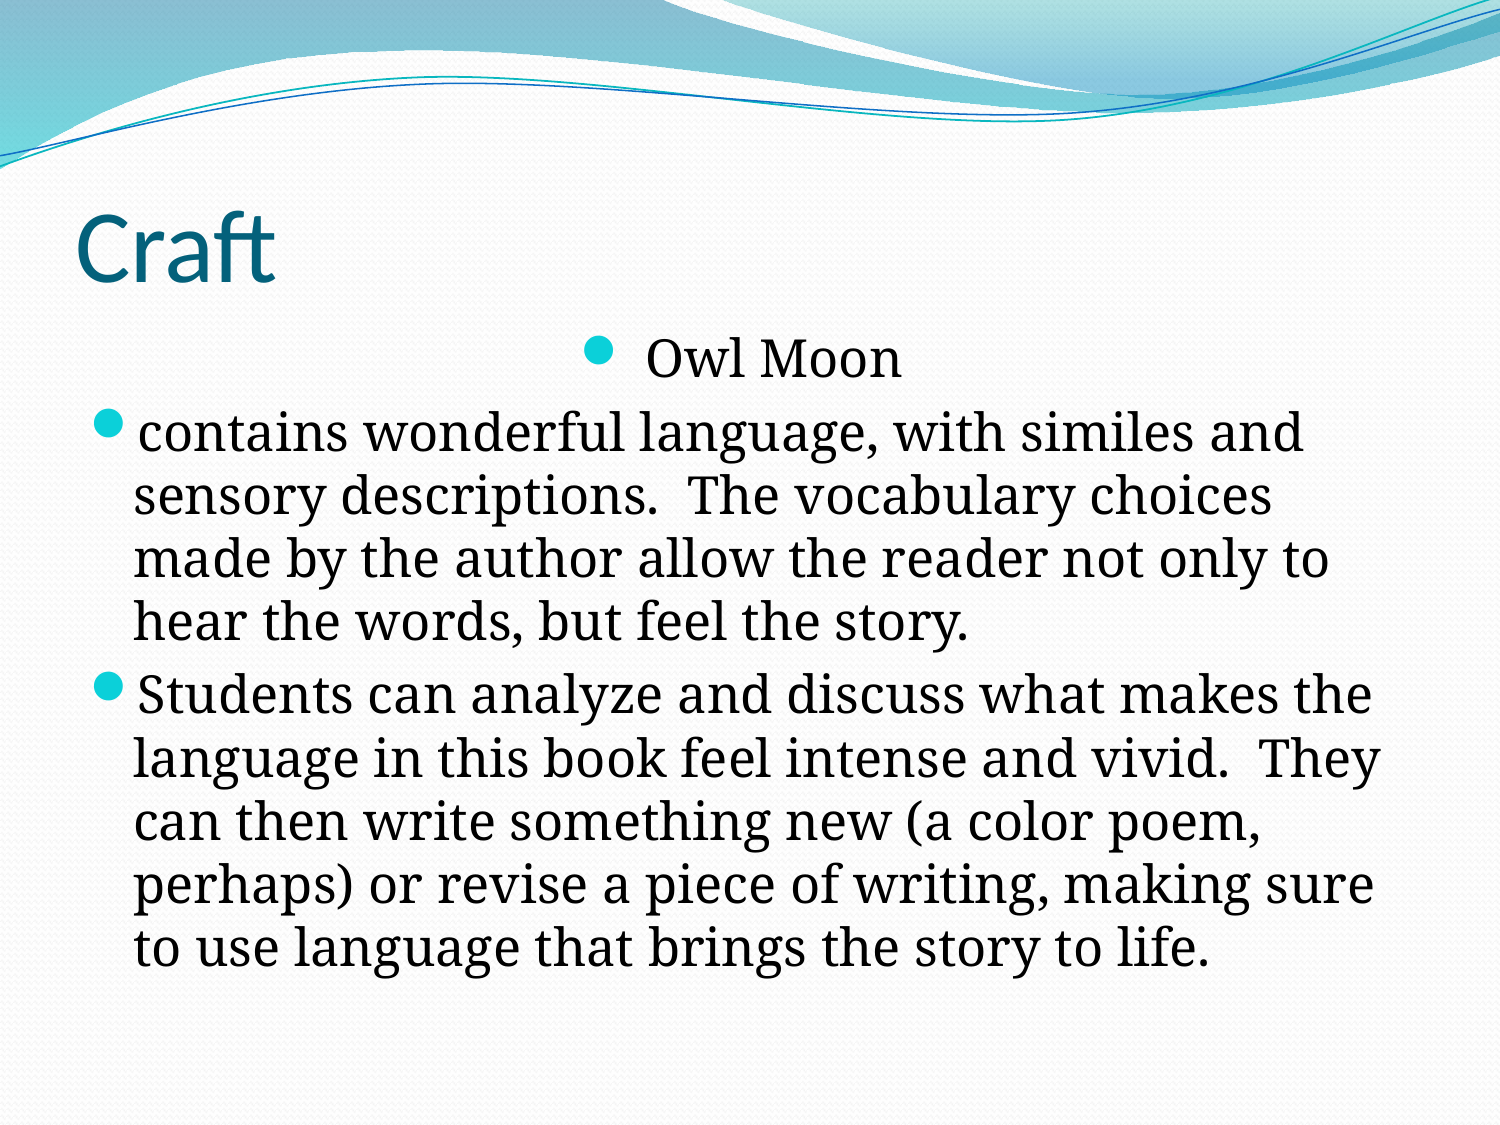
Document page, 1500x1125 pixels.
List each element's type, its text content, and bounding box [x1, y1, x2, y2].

list Owl Moon contains wonderful language, with similes and sensory descriptions. The vocabulary choices made by the author allow the reader not only to hear the words, but feel the story. Students can analyze and discuss what makes the language in this book feel intense and vivid. They can then write something new (a color poem, perhaps) or revise a piece of writing, making sure to use language that brings the story to life. [75, 317, 1425, 1038]
title Craft [75, 115, 1425, 303]
